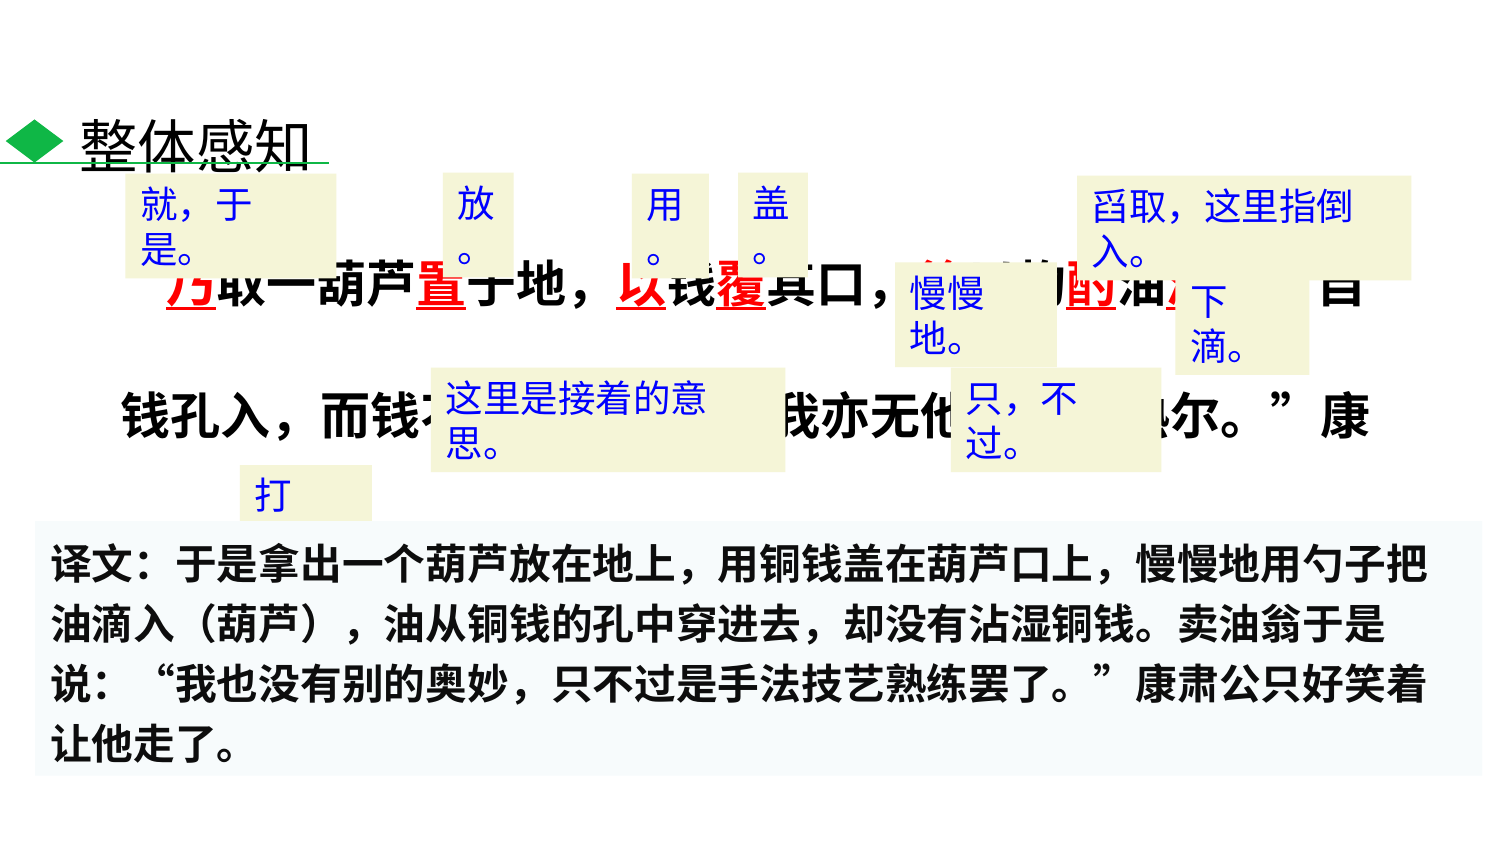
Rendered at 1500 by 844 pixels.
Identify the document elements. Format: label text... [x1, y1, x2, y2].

text_box 译文：于是拿出一个葫芦放在地上，用铜钱盖在葫芦口上，慢慢地用勺子把油滴入（葫芦），油从铜钱的孔中穿进去，却没有沾湿铜钱。卖油翁于是说：“我也没有别的奥妙，只不过是手法技艺熟练罢了。”康肃公只好笑着让他走了。 [35, 521, 1483, 776]
text_box 这里是接着的意思。 [430, 367, 786, 473]
text_box 用。 [631, 173, 709, 279]
text_box 就，于是。 [125, 173, 337, 279]
text_box 舀取，这里指倒入。 [1077, 175, 1412, 281]
text_box 盖。 [738, 172, 808, 278]
text_box 下滴。 [1175, 270, 1310, 375]
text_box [0, 102, 330, 189]
text_box 只，不过。 [950, 367, 1162, 473]
text_box 打发。 [239, 465, 372, 521]
text_box 乃取一葫芦置于地，以钱覆其口，徐以杓酌油沥之，自钱孔入，而钱不湿。因曰：“我亦无他，惟手熟尔。”康肃笑而遣之。 [105, 173, 1430, 521]
text_box 慢慢地。 [895, 262, 1057, 368]
text_box 放。 [442, 172, 514, 278]
